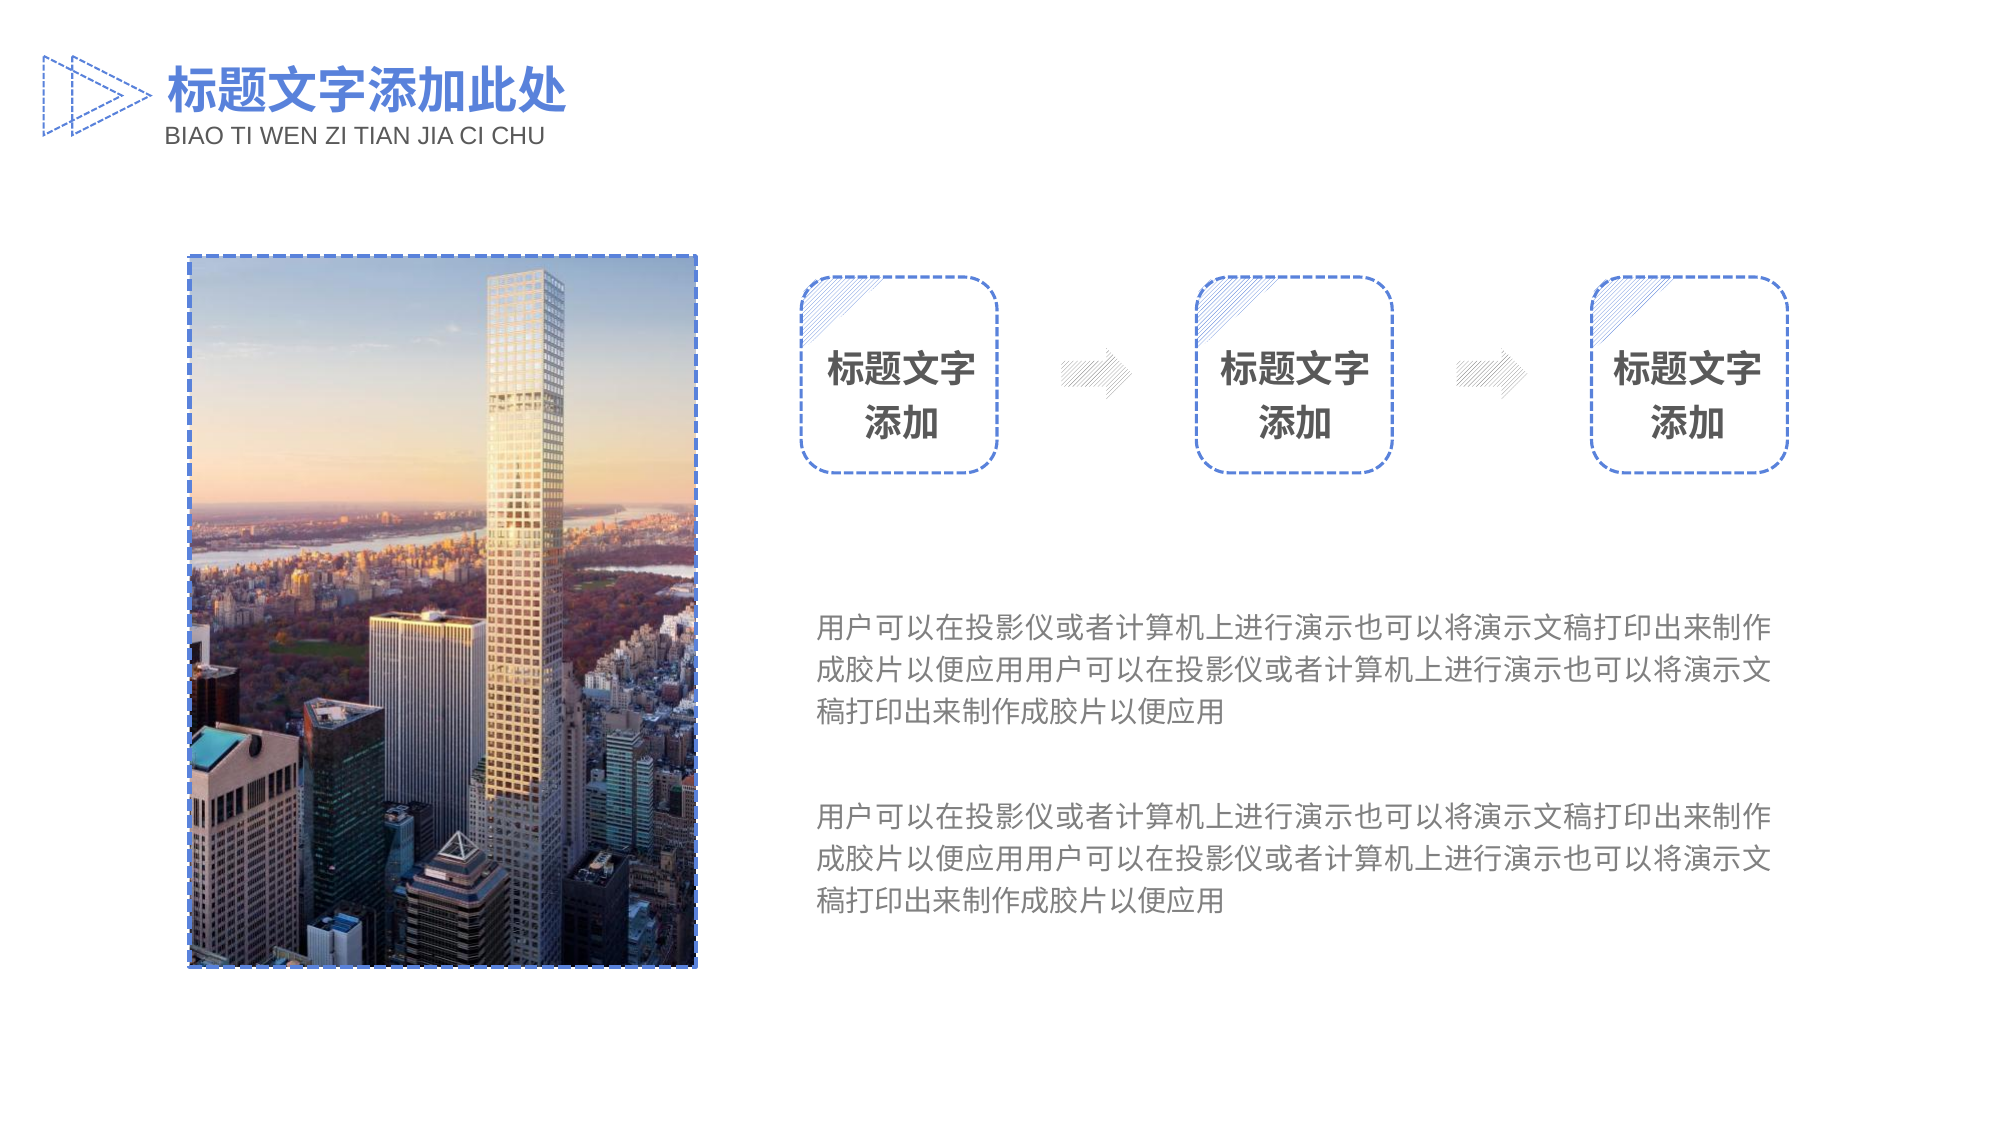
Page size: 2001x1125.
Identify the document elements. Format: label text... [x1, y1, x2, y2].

text_box [1060, 345, 1134, 402]
text_box [1455, 345, 1529, 402]
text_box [801, 276, 1003, 473]
text_box 用户可以在投影仪或者计算机上进行演示也可以将演示文稿打印出来制作成胶片以便应用用户可以在投影仪或者计算机上进行演示也可以将演示文稿打印出来制作成胶片以便应用 [801, 594, 1788, 736]
text_box 标题文字添加此处 [152, 51, 583, 126]
text_box BIAO TI WEN ZI TIAN JIA CI CHU [149, 112, 582, 157]
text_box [1194, 276, 1397, 473]
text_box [1587, 276, 1790, 473]
text_box 用户可以在投影仪或者计算机上进行演示也可以将演示文稿打印出来制作成胶片以便应用用户可以在投影仪或者计算机上进行演示也可以将演示文稿打印出来制作成胶片以便应用 [801, 783, 1788, 925]
text_box [42, 55, 72, 137]
picture [189, 256, 696, 967]
text_box [71, 55, 152, 137]
